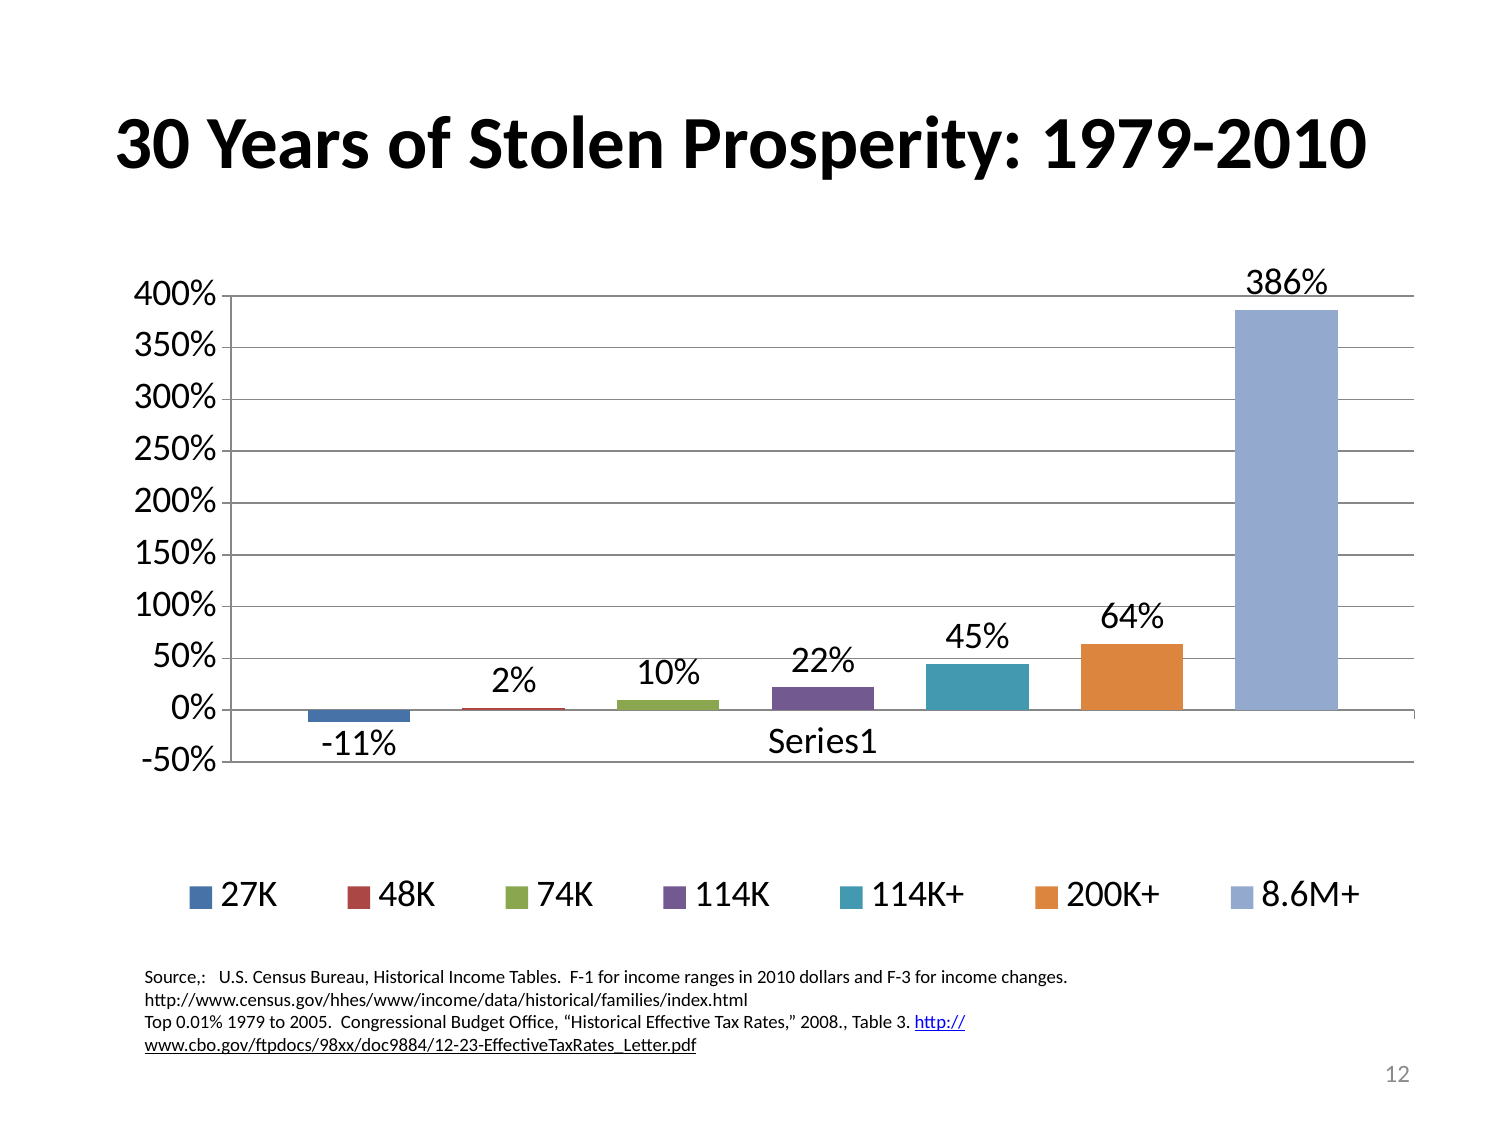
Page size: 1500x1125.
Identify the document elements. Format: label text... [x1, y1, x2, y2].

slide_number 12 [1074, 1042, 1425, 1103]
chart [87, 262, 1438, 1006]
text_box Source,: U.S. Census Bureau, Historical Income Tables. F-1 for income ranges in 2010 dollars and F-3 for income changes. http://www.census.gov/hhes/www/income/data/historical/families/index.html Top 0.01% 1979 to 2005. Congressional Budget Office, “Historical Effective Tax Rates,” 2008., Table 3. http://www.cbo.gov/ftpdocs/98xx/doc9884/12-23-EffectiveTaxRates_Letter.pdf [129, 1014, 1318, 1063]
title 30 Years of Stolen Prosperity: 1979-2010 [75, 45, 1425, 233]
